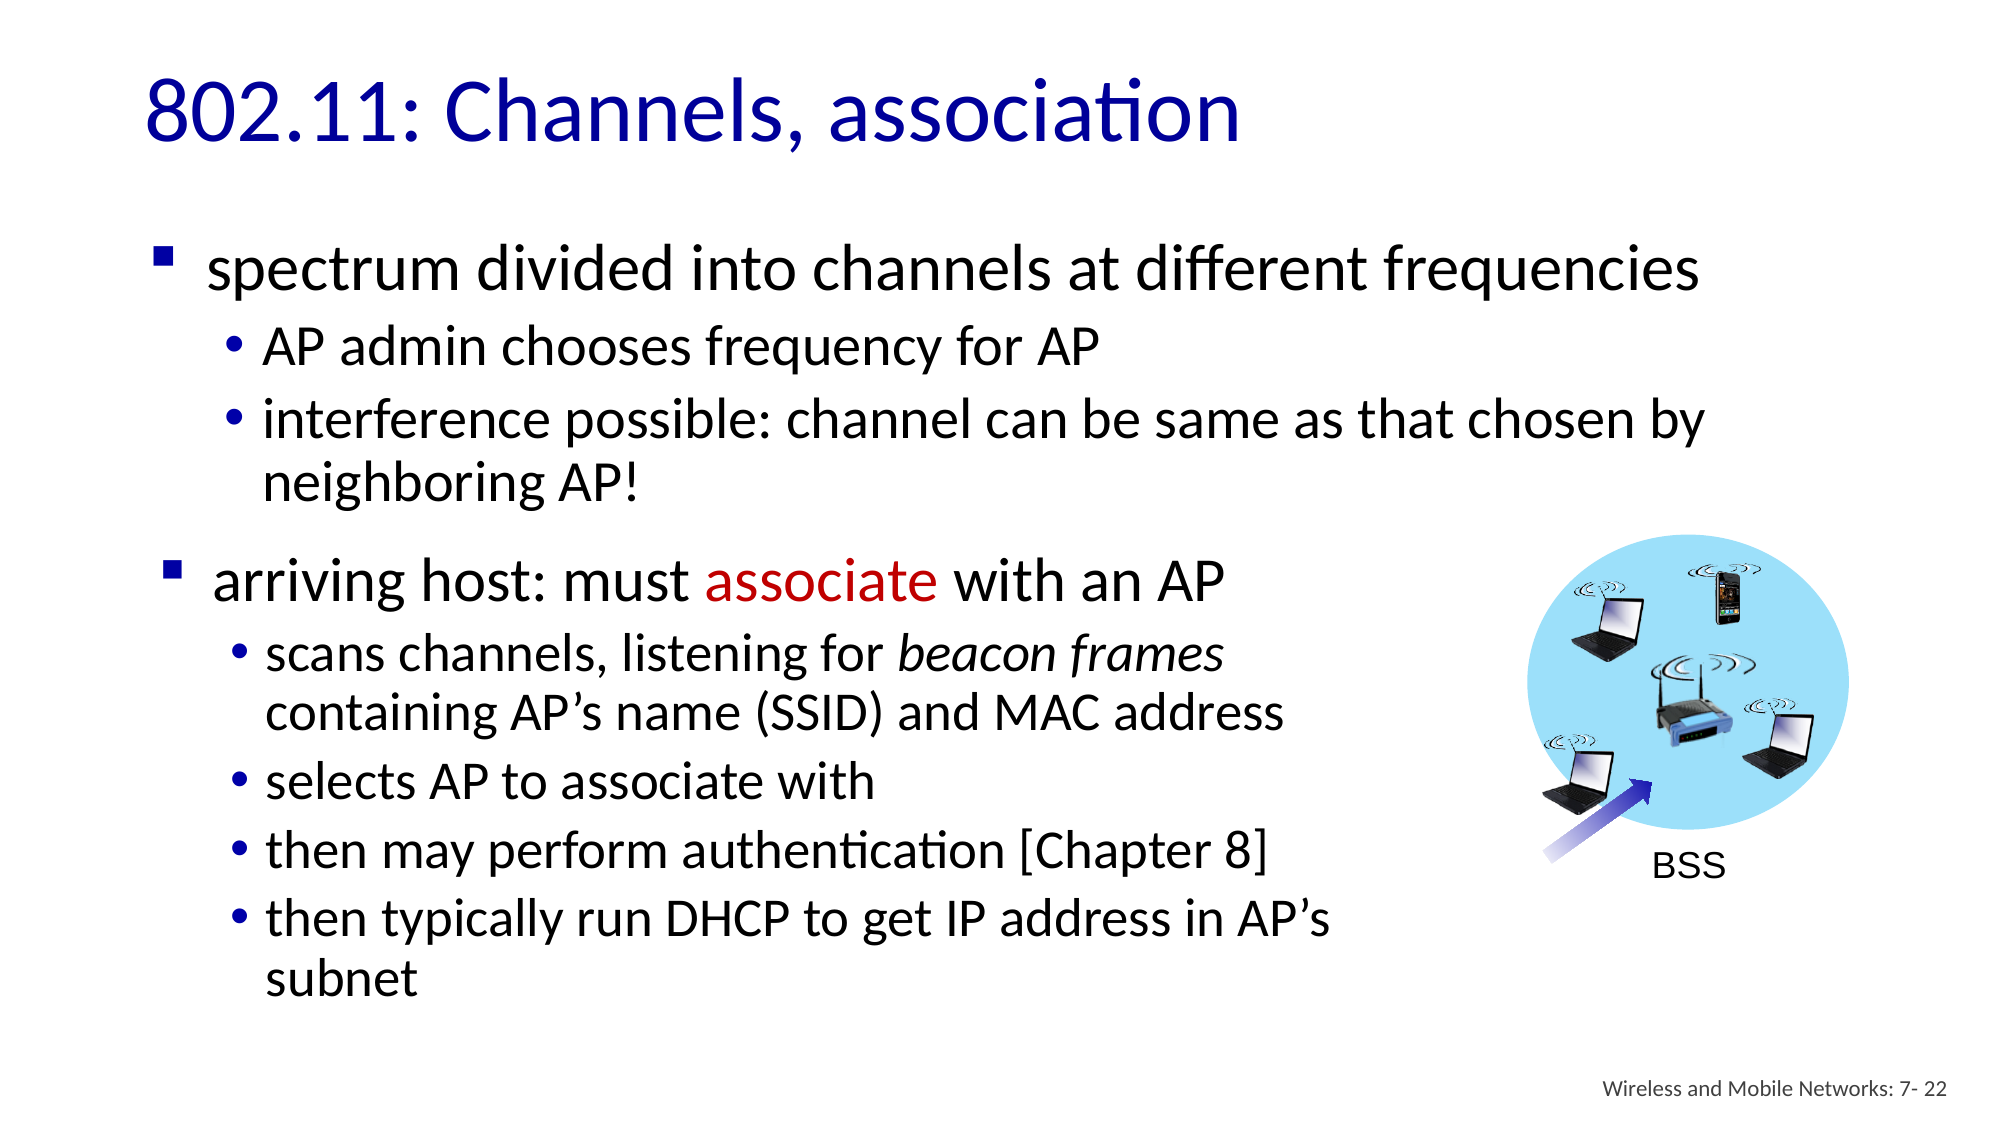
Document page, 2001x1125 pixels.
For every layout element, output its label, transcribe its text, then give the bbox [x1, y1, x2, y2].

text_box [1687, 562, 1761, 626]
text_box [1742, 696, 1815, 779]
text_box spectrum divided into channels at different frequencies AP admin chooses frequency for AP interference possible: channel can be same as that chosen by neighboring AP! [133, 225, 1732, 529]
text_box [1571, 579, 1644, 662]
text_box [1527, 534, 1849, 773]
title 802.11: Channels, association [129, 38, 1855, 186]
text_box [1535, 732, 1664, 836]
slide_number Wireless and Mobile Networks: 7- 22 [1512, 1056, 1963, 1117]
text_box arriving host: must associate with an AP scans channels, listening for beacon frames containing AP’s name (SSID) and MAC address selects AP to associate with then may perform authentication [Chapter 8] then typically run DHCP to get IP address in AP’s subnet [143, 539, 1414, 1016]
text_box BSS [1602, 833, 1776, 894]
text_box [1664, 748, 1810, 830]
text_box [1650, 652, 1756, 748]
